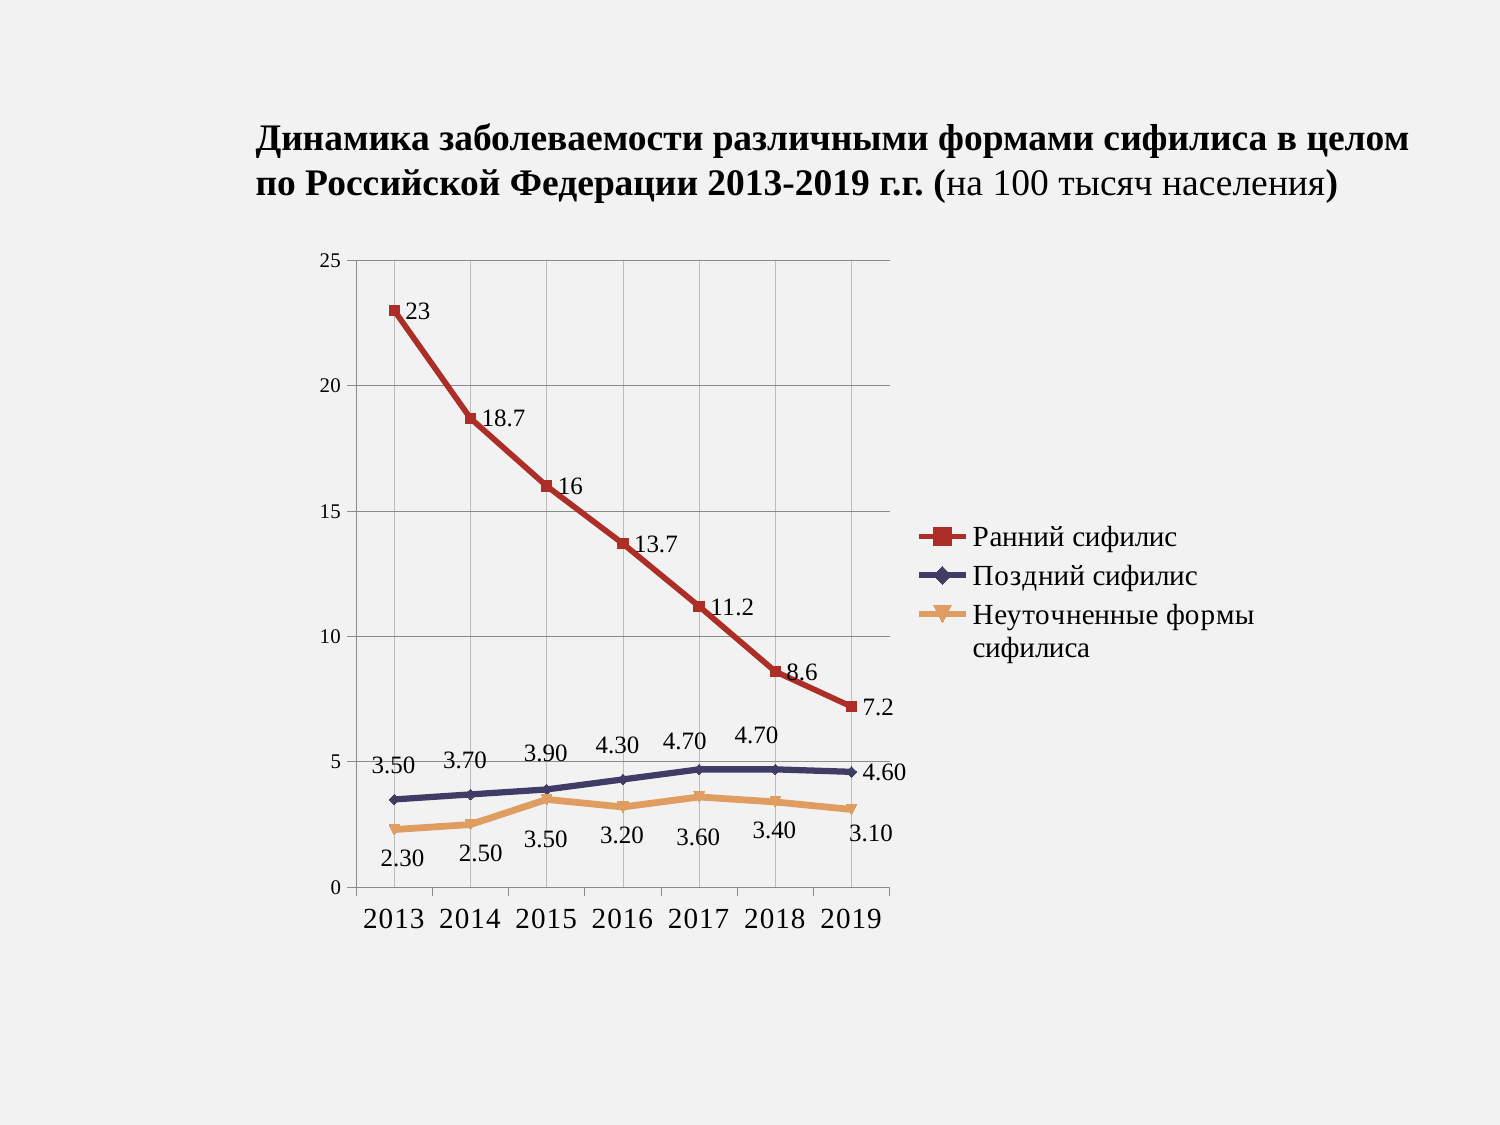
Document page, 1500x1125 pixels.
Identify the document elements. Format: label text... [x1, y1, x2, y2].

chart [299, 234, 1278, 950]
text_box Динамика заболеваемости различными формами сифилиса в целом по Российской Федерации 2013-2019 г.г. (на 100 тысяч населения) [240, 105, 1435, 211]
